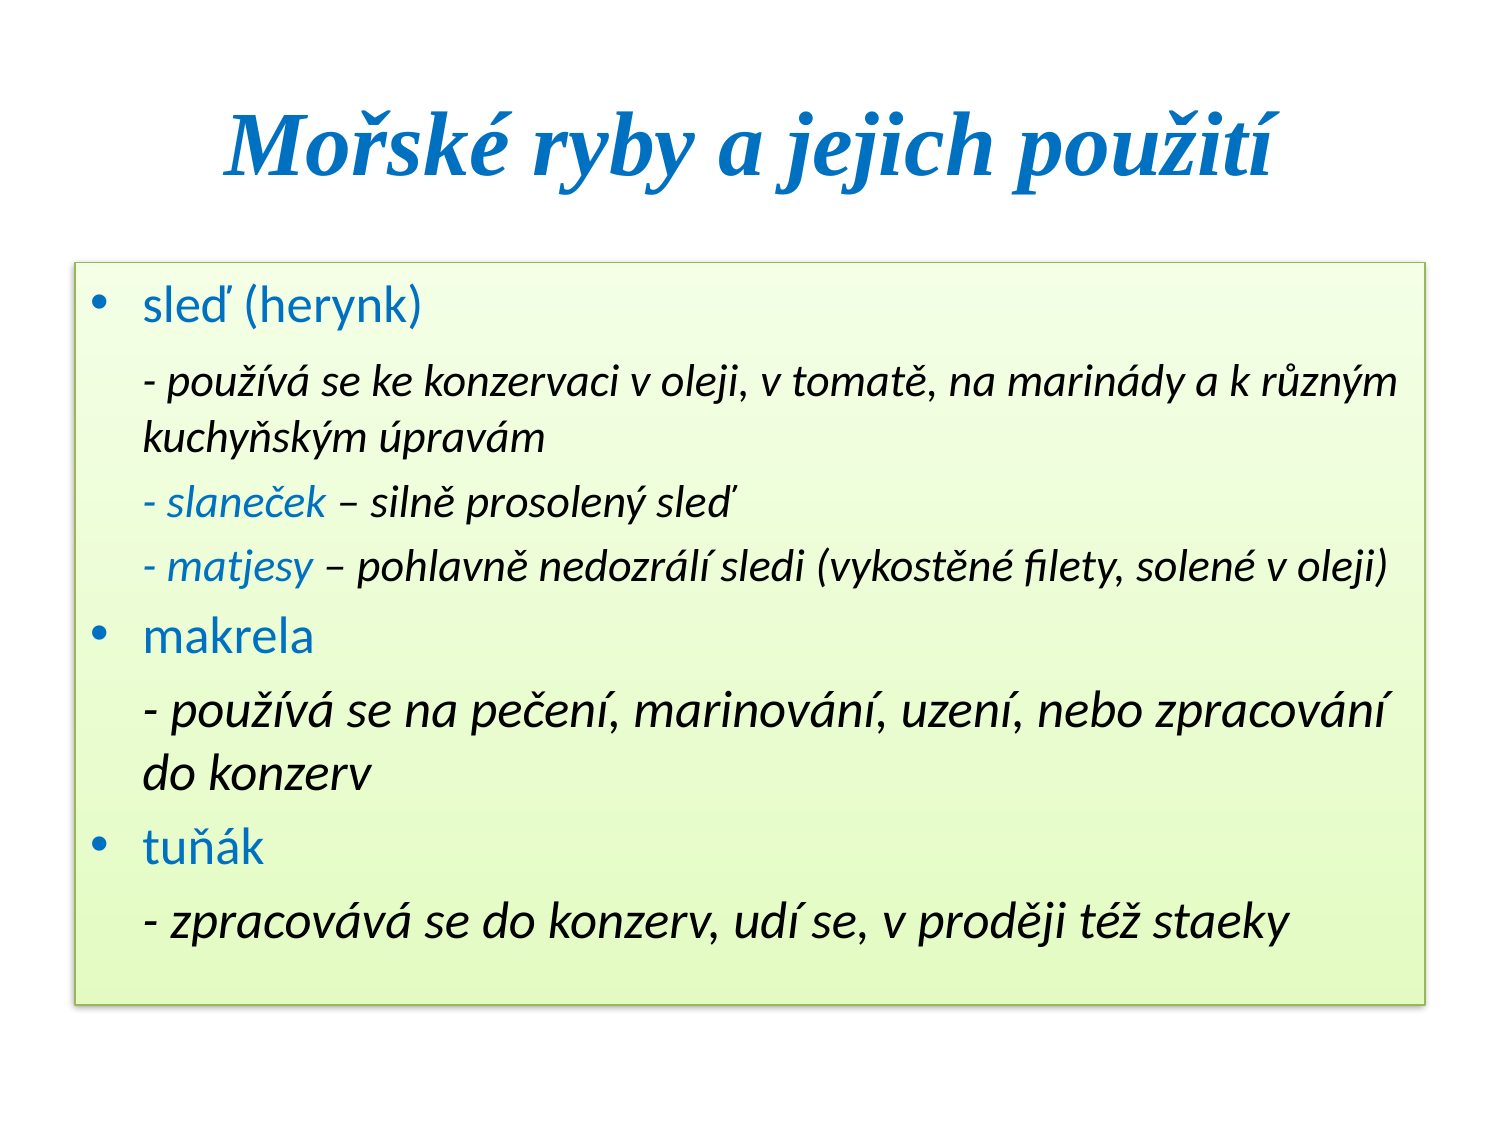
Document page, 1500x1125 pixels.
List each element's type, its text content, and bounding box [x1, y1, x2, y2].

list sleď (herynk) - používá se ke konzervaci v oleji, v tomatě, na marinády a k různým kuchyňským úpravám - slaneček – silně prosolený sleď - matjesy – pohlavně nedozrálí sledi (vykostěné filety, solené v oleji) makrela - používá se na pečení, marinování, uzení, nebo zpracování do konzerv tuňák - zpracovává se do konzerv, udí se, v proději též staeky [74, 262, 1426, 1006]
title Mořské ryby a jejich použití [75, 45, 1425, 233]
